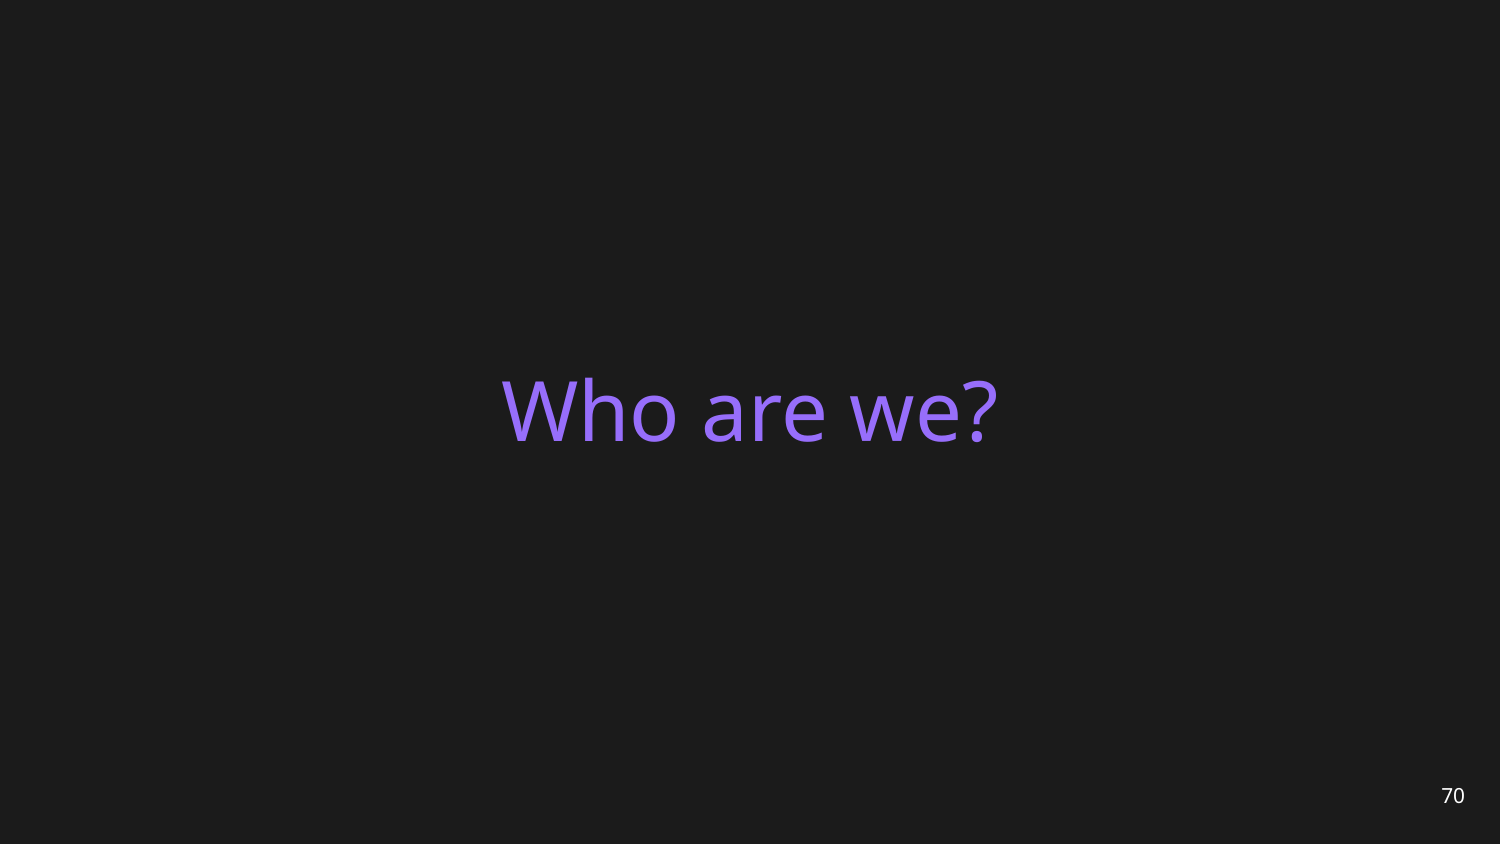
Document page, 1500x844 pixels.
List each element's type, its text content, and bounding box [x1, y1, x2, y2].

slide_number 70 [1389, 764, 1480, 830]
title Who are we? [51, 72, 1449, 753]
